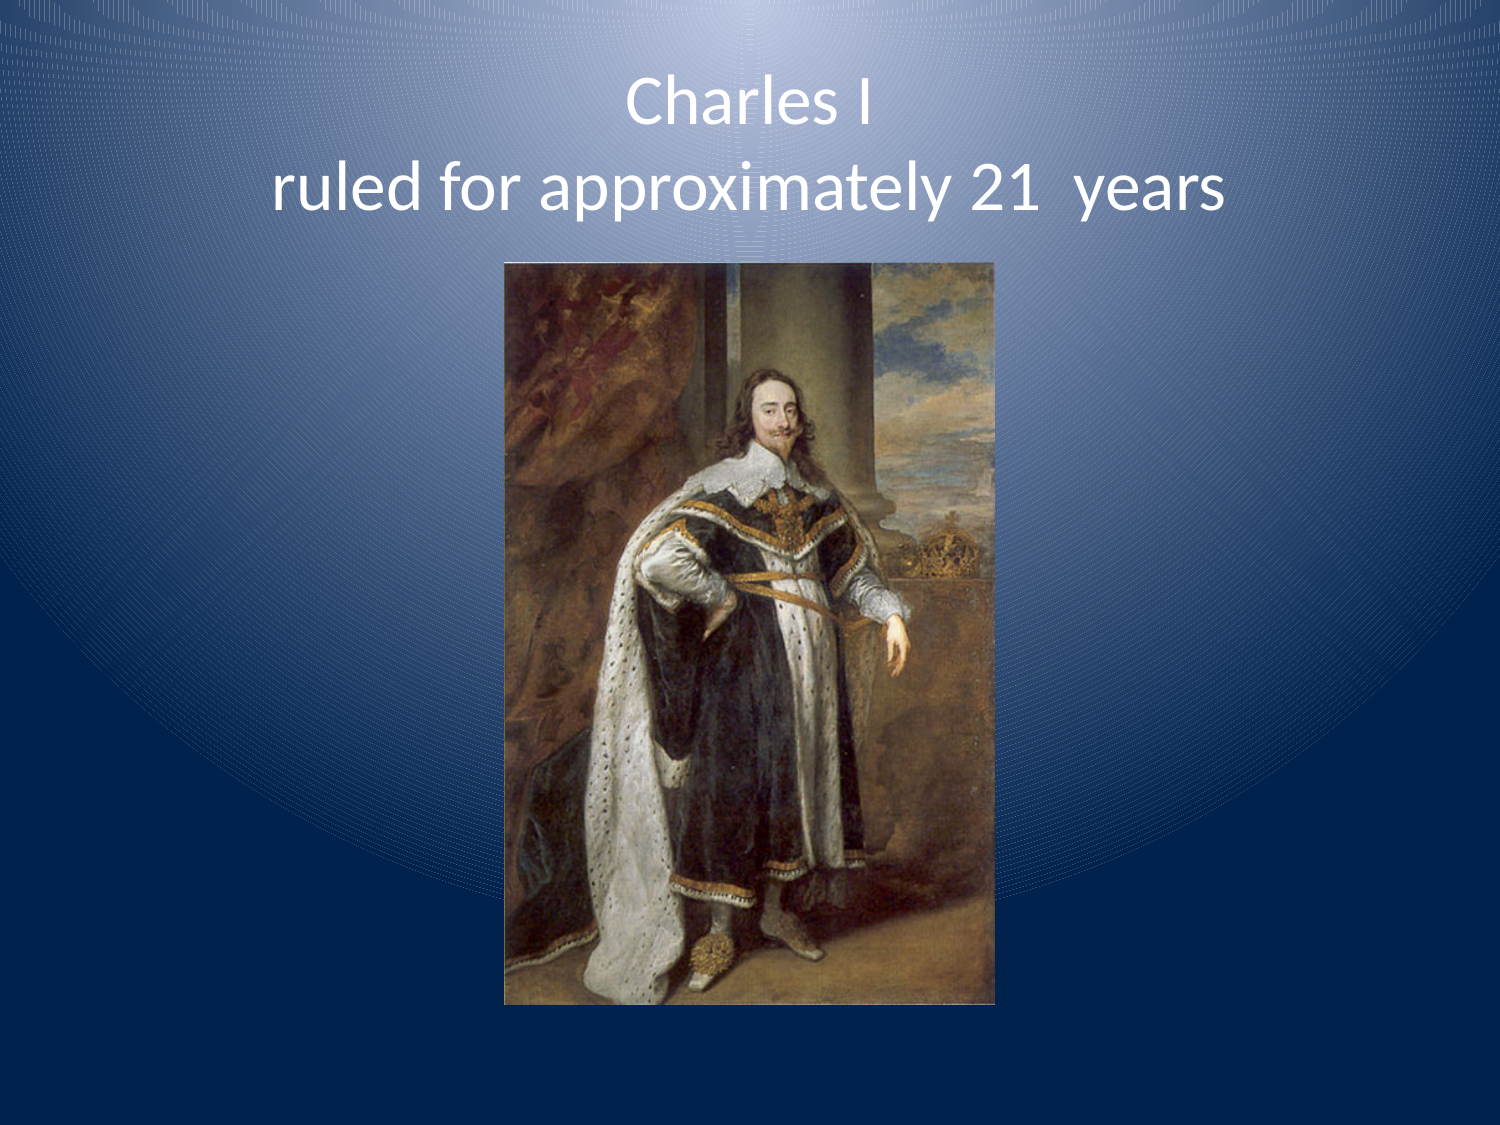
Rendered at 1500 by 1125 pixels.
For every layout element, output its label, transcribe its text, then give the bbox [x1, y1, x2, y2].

title Charles I ruled for approximately 21 years [75, 45, 1425, 233]
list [504, 262, 996, 1006]
